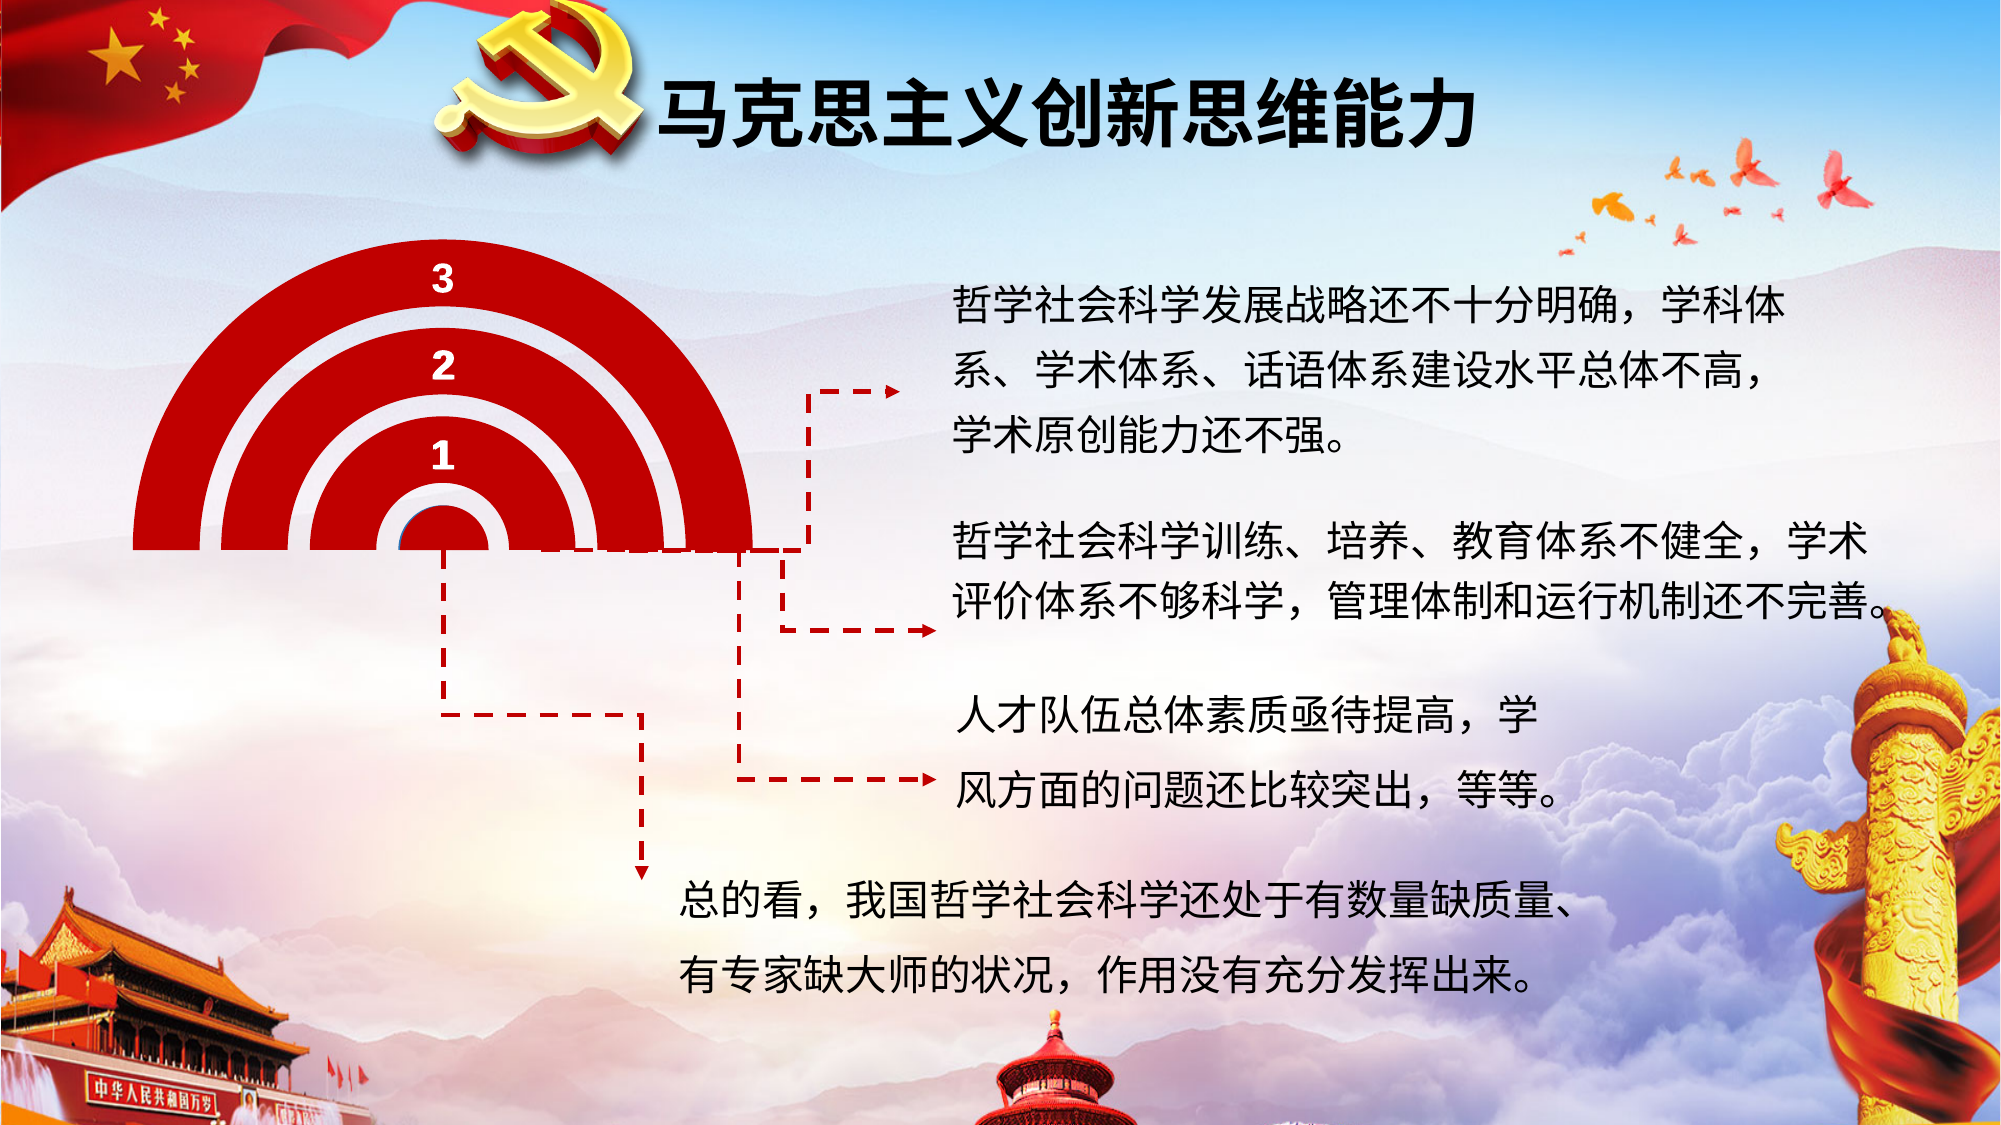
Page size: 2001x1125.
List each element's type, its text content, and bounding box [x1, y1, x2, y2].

picture [0, 0, 2001, 1125]
text_box 哲学社会科学训练、培养、教育体系不健全，学术评价体系不够科学，管理体制和运行机制还不完善。 [936, 478, 1887, 651]
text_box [541, 549, 937, 780]
text_box 人才队伍总体素质亟待提高，学风方面的问题还比较突出，等等。 [940, 699, 1587, 779]
text_box 哲学社会科学发展战略还不十分明确，学科体系、学术体系、话语体系建设水平总体不高，学术原创能力还不强。 [936, 260, 1804, 462]
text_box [717, 391, 900, 549]
text_box [400, 505, 489, 551]
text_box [377, 615, 708, 815]
text_box [132, 239, 717, 551]
text_box [221, 327, 664, 550]
text_box [309, 416, 576, 550]
text_box 总的看，我国哲学社会科学还处于有数量缺质量、有专家缺大师的状况，作用没有充分发挥出来。 [663, 884, 1587, 964]
text_box 马克思主义创新思维能力 [662, 58, 1496, 164]
